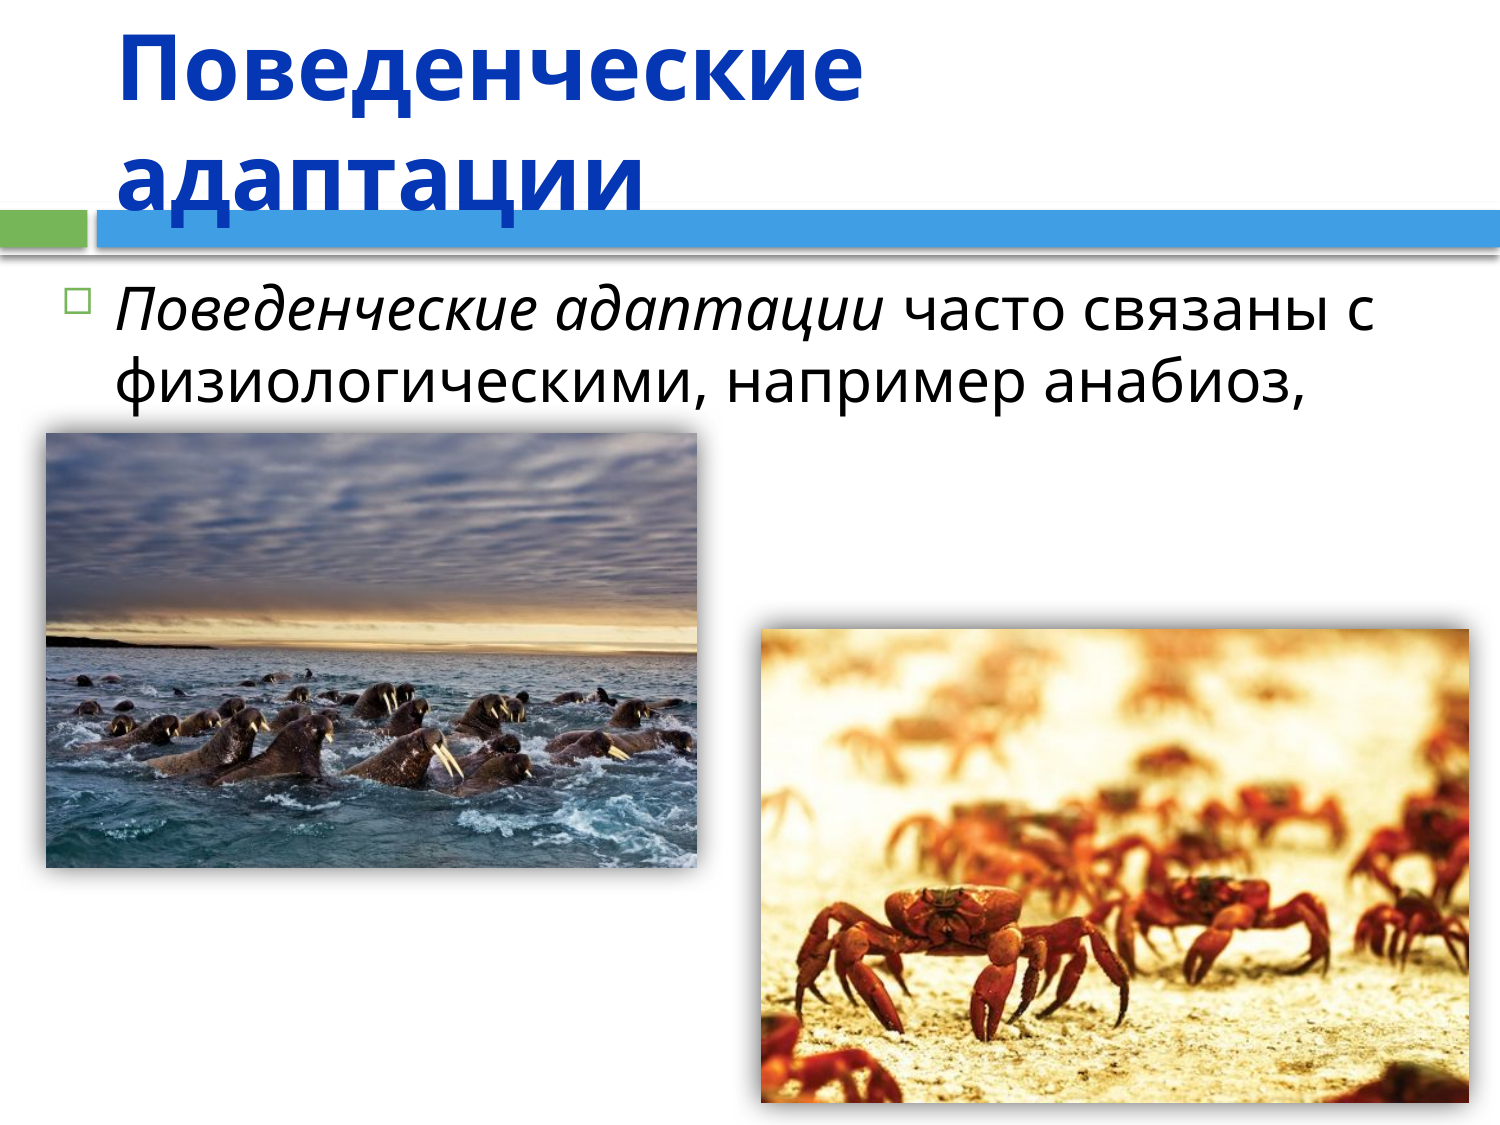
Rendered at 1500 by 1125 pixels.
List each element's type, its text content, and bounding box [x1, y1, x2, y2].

title Поведенческие адаптации [100, 37, 1438, 200]
picture [46, 433, 697, 868]
list Поведенческие адаптации часто связаны с физиологическими, например анабиоз, миграции. [46, 262, 1477, 434]
picture [761, 628, 1469, 1103]
